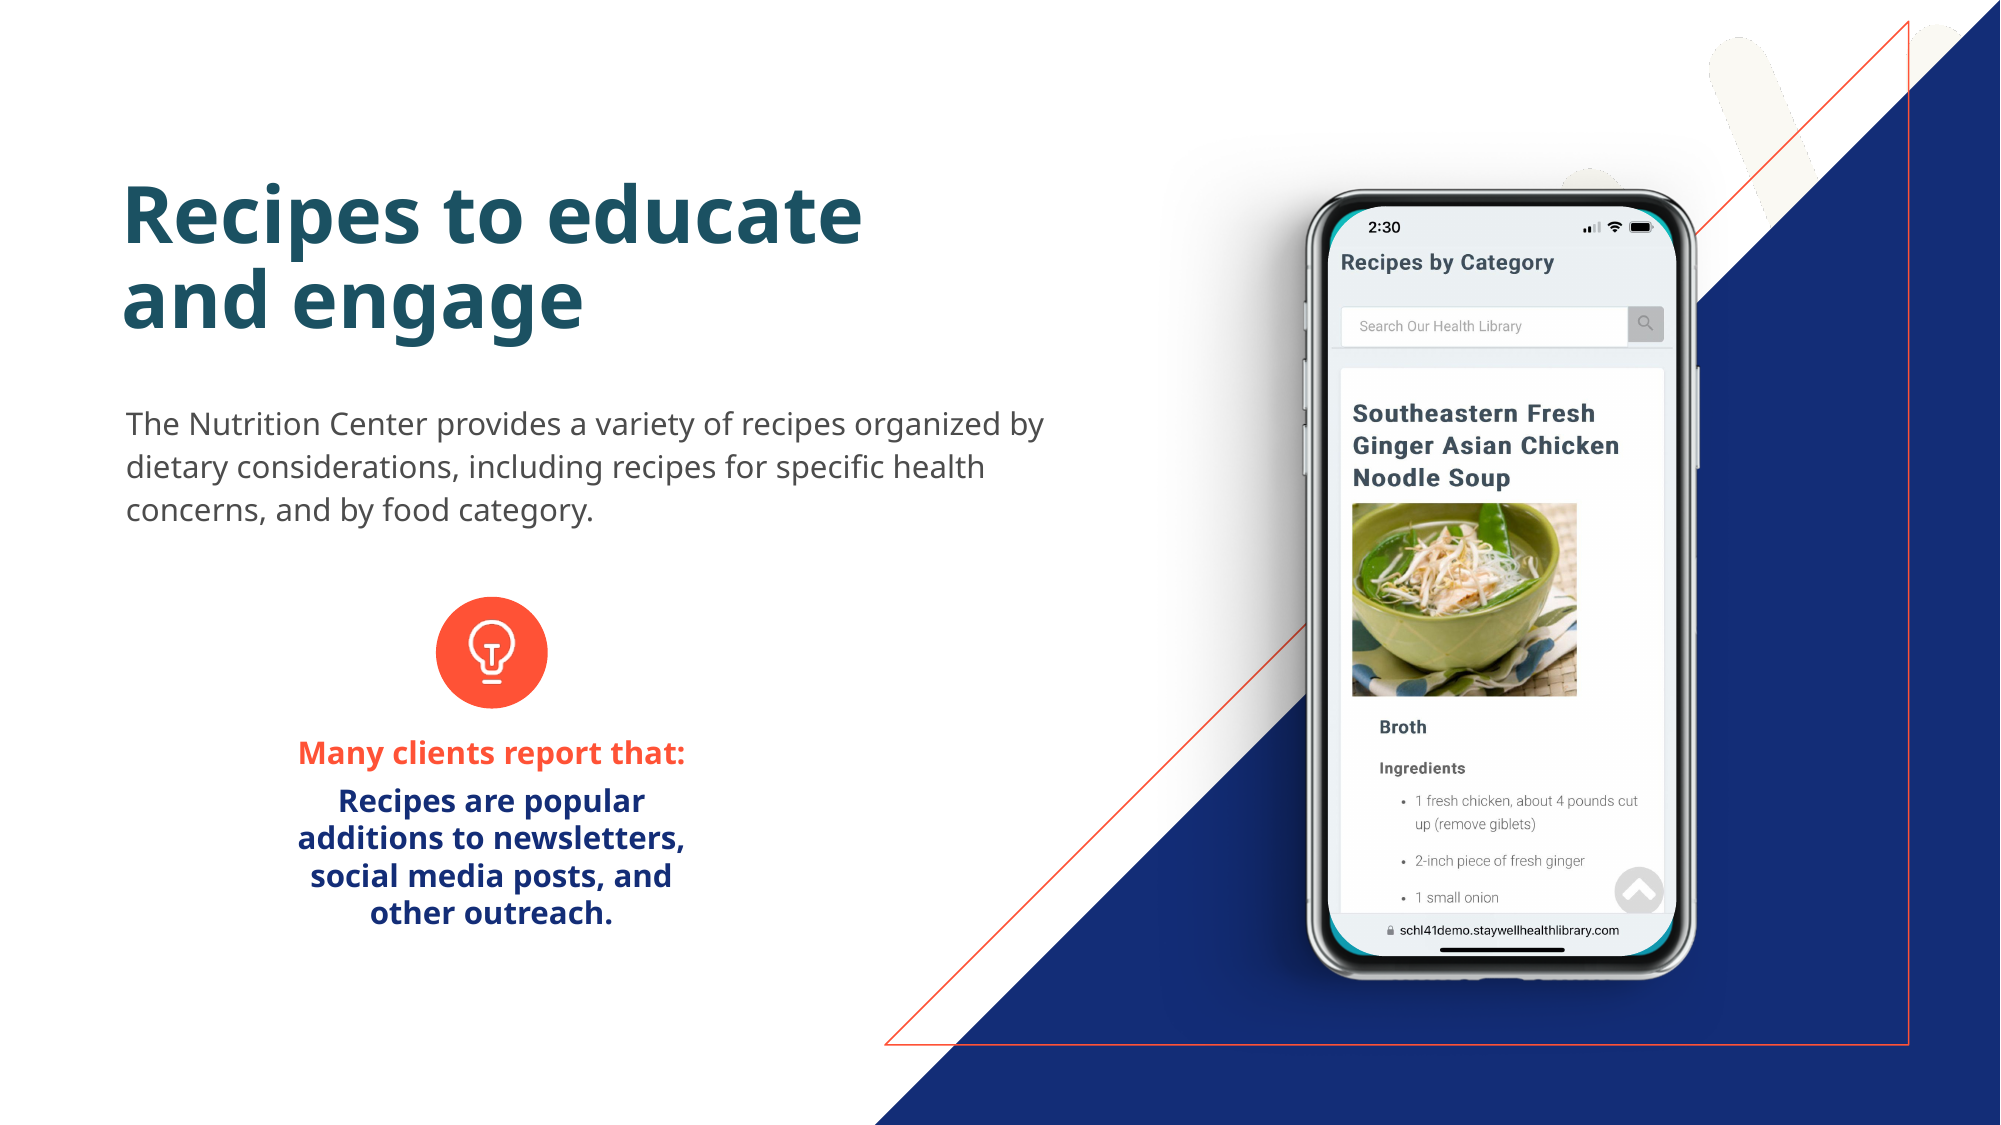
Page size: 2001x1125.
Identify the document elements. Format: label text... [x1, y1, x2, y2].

list The Nutrition Center provides a variety of recipes organized by dietary considerations, including recipes for specific health concerns, and by food category. [125, 391, 1071, 995]
text_box Many clients report that: Recipes are popular additions to newsletters, social media posts, and other outreach. [281, 718, 703, 984]
title Recipes to educate and engage [121, 135, 1227, 354]
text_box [435, 596, 548, 709]
picture [999, 90, 2001, 1102]
